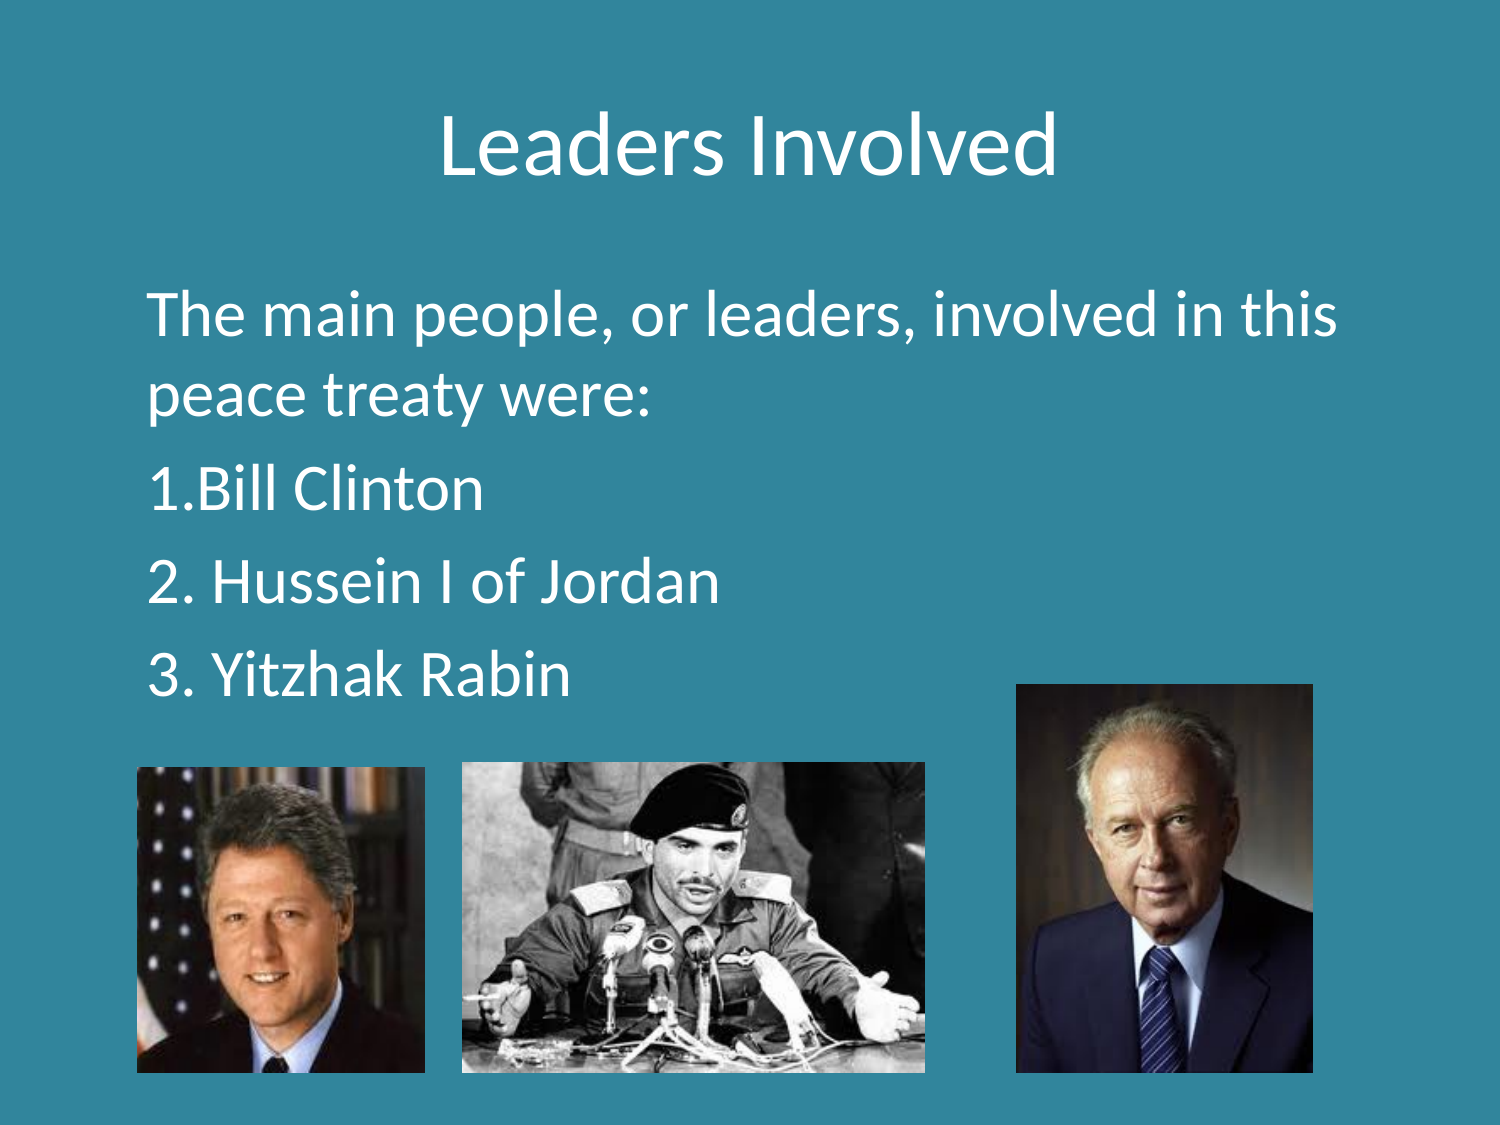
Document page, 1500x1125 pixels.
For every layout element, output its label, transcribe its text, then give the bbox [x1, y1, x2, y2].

title Leaders Involved [75, 45, 1425, 233]
picture [1016, 684, 1313, 1074]
picture [137, 767, 426, 1074]
picture [462, 762, 926, 1074]
list The main people, or leaders, involved in this peace treaty were: 1.Bill Clinton 2. Hussein I of Jordan 3. Yitzhak Rabin [75, 262, 1425, 1005]
